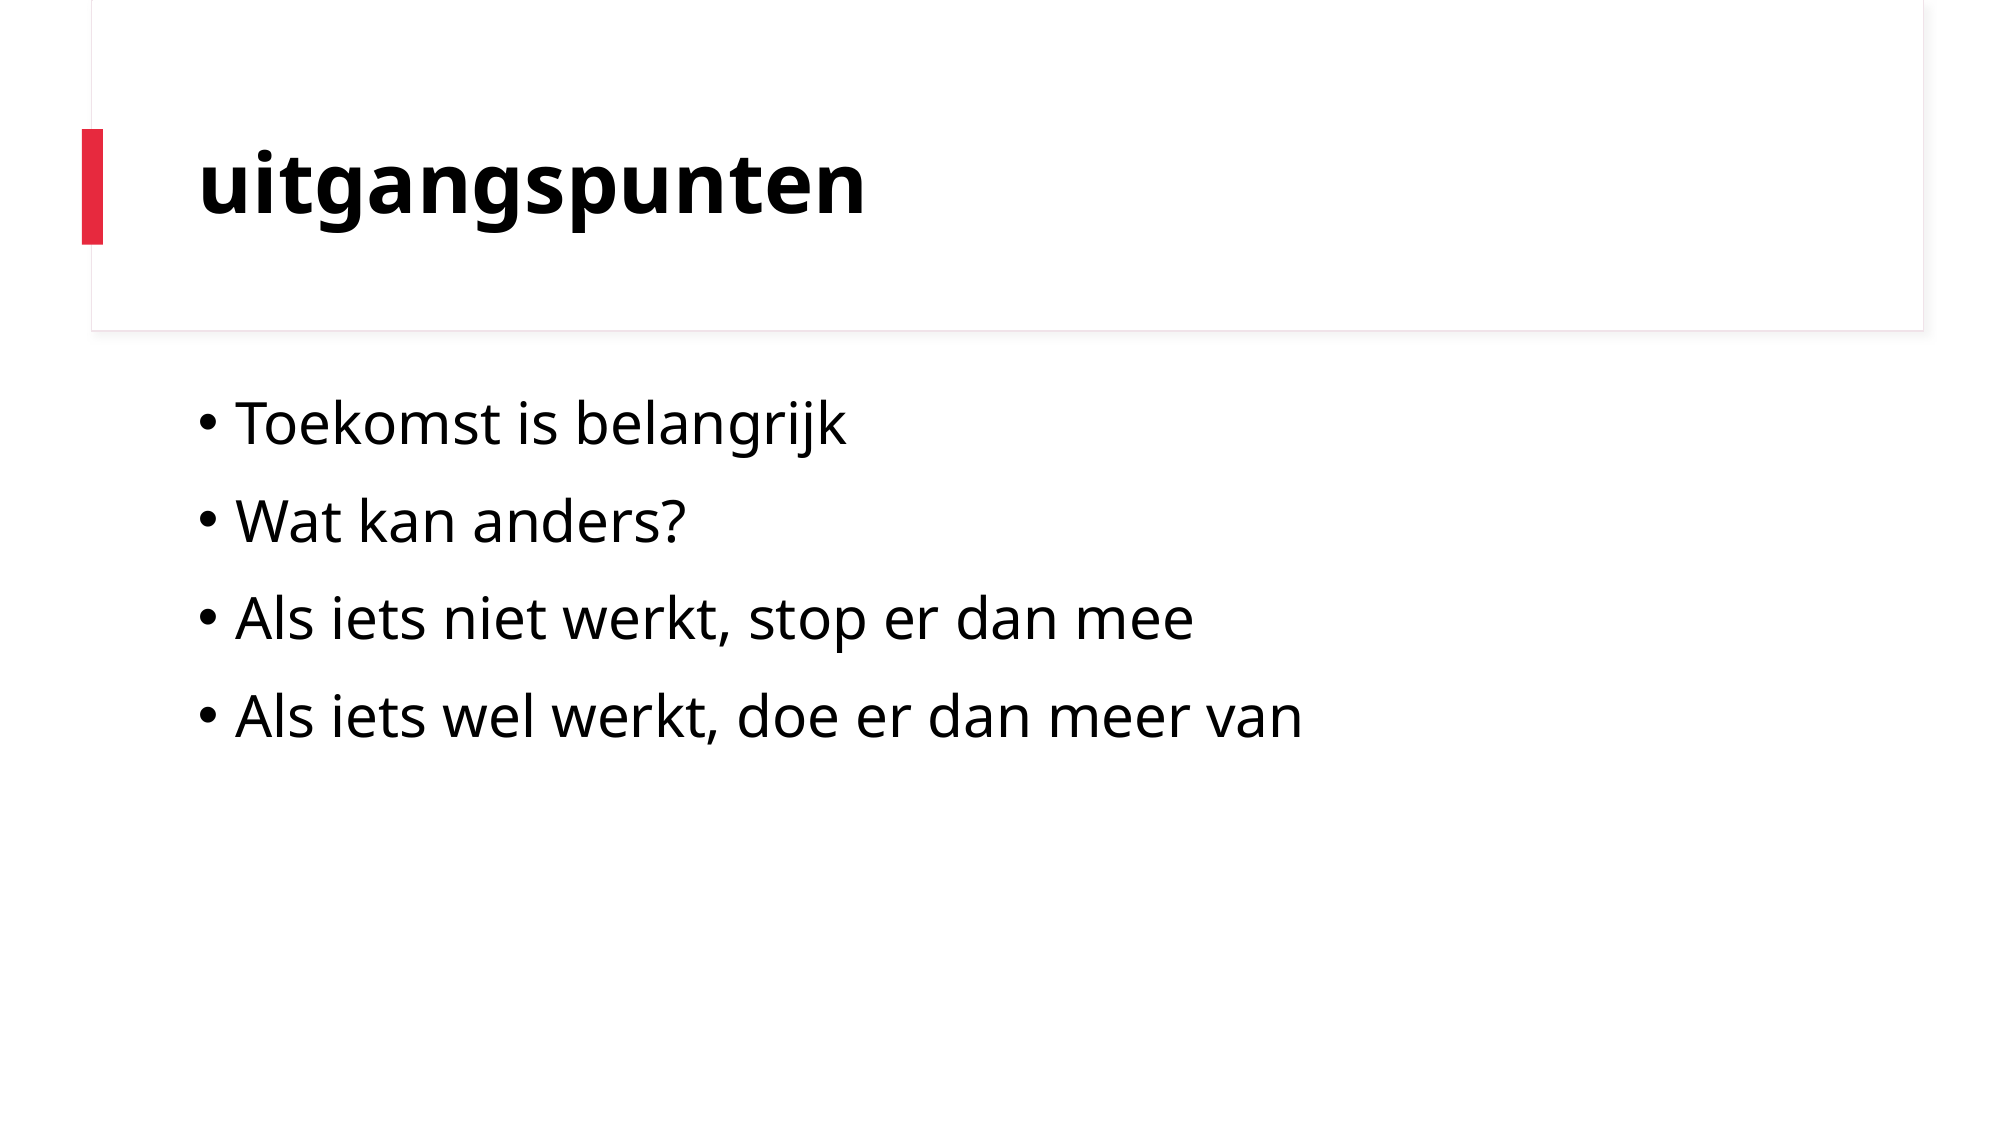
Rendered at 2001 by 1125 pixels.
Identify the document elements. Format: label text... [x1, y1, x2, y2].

list Toekomst is belangrijk Wat kan anders? Als iets niet werkt, stop er dan mee Als iets wel werkt, doe er dan meer van [183, 371, 1851, 1013]
title uitgangspunten [183, 90, 1851, 284]
